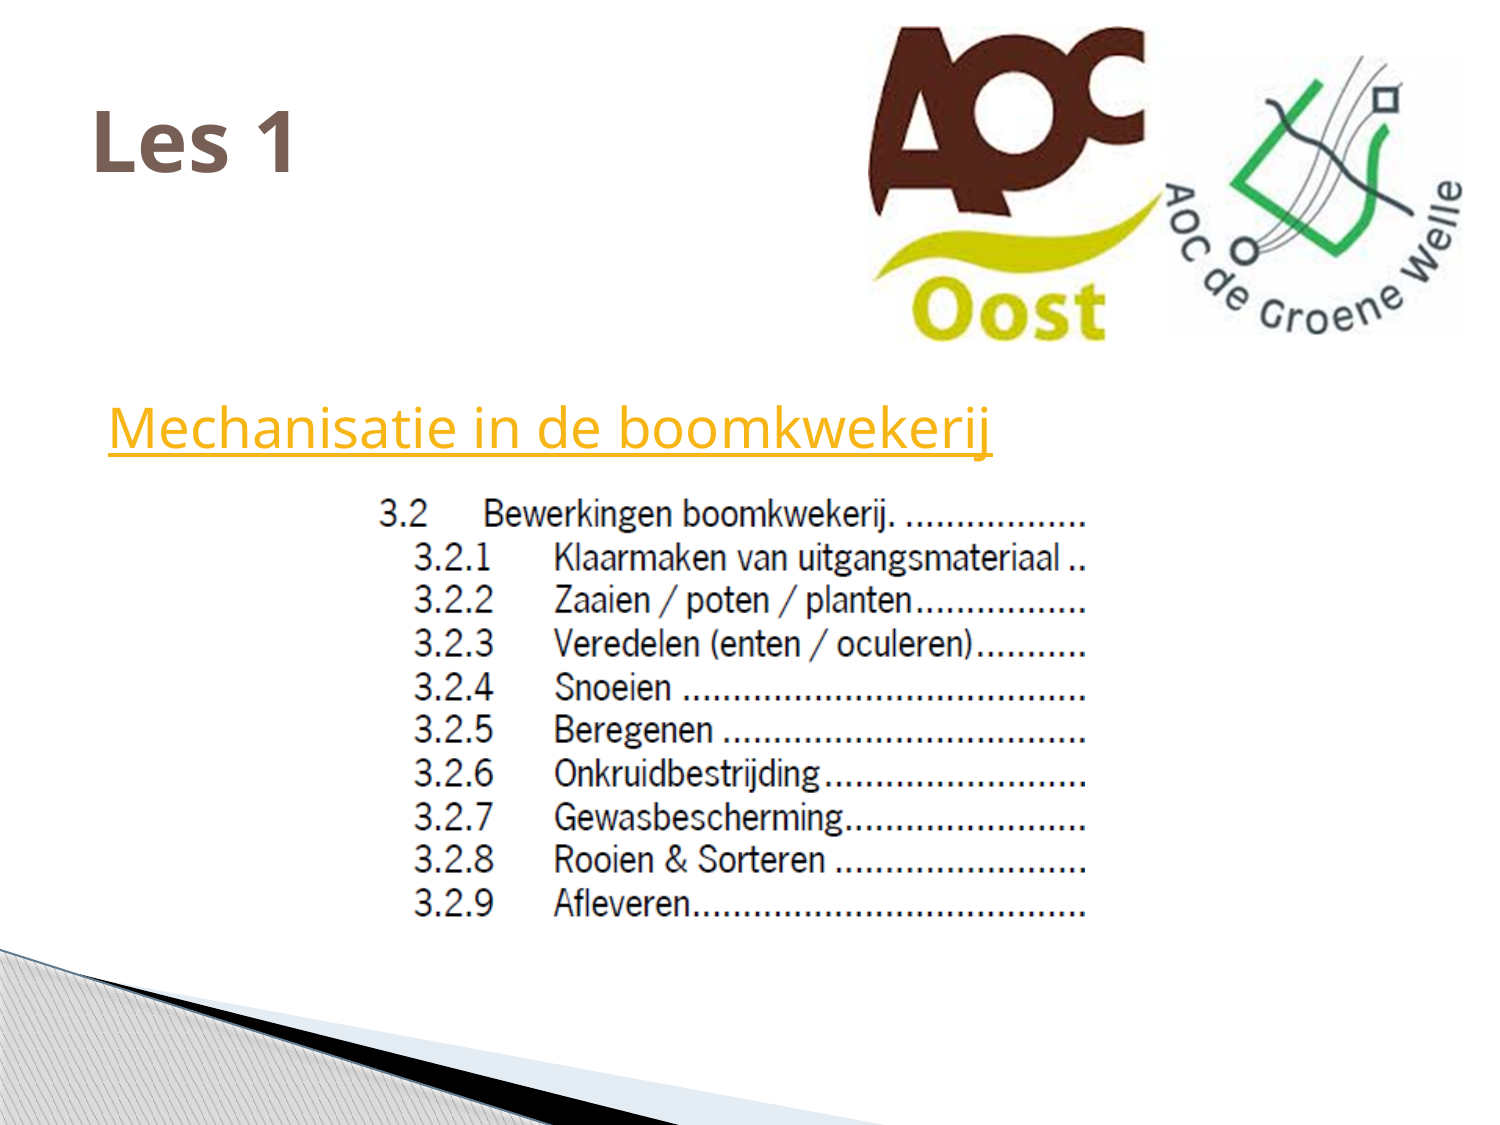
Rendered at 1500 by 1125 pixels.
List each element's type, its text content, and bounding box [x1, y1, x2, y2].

picture [867, 26, 1473, 365]
title Les 1 [75, 45, 862, 233]
picture [371, 491, 1085, 938]
list Mechanisatie in de boomkwekerij [75, 385, 1425, 986]
